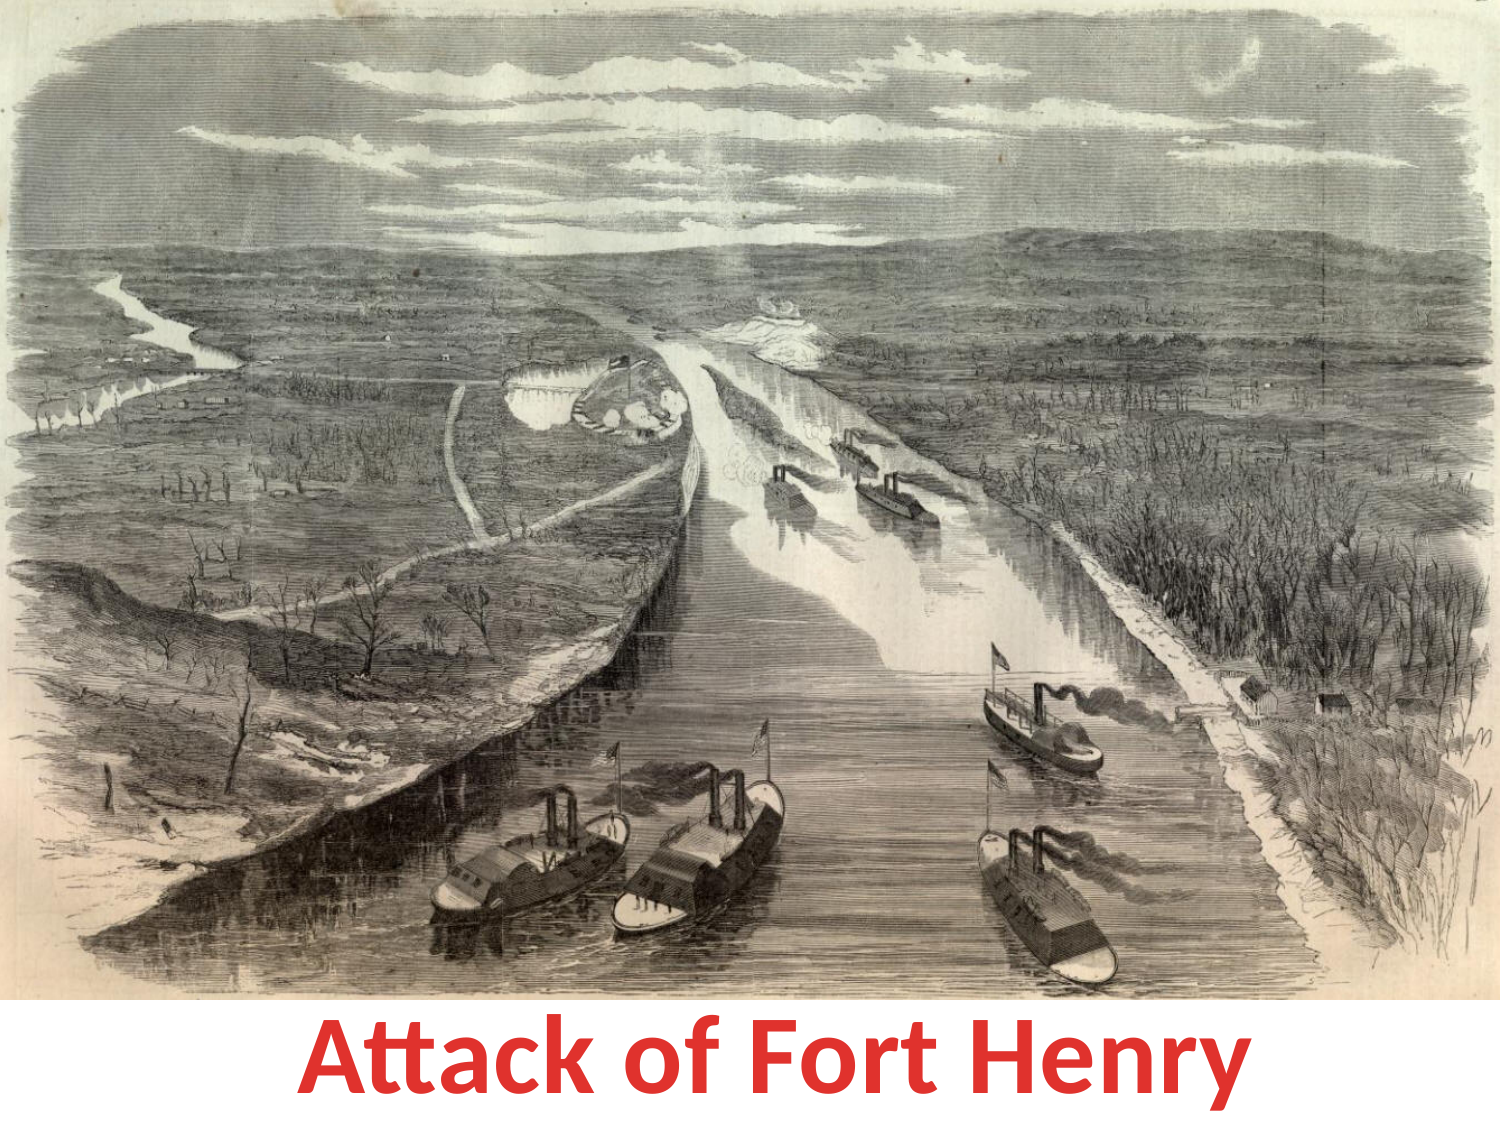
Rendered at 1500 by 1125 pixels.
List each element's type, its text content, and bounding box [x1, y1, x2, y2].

picture [0, 0, 1500, 1001]
text_box Attack of Fort Henry [282, 1010, 1270, 1124]
